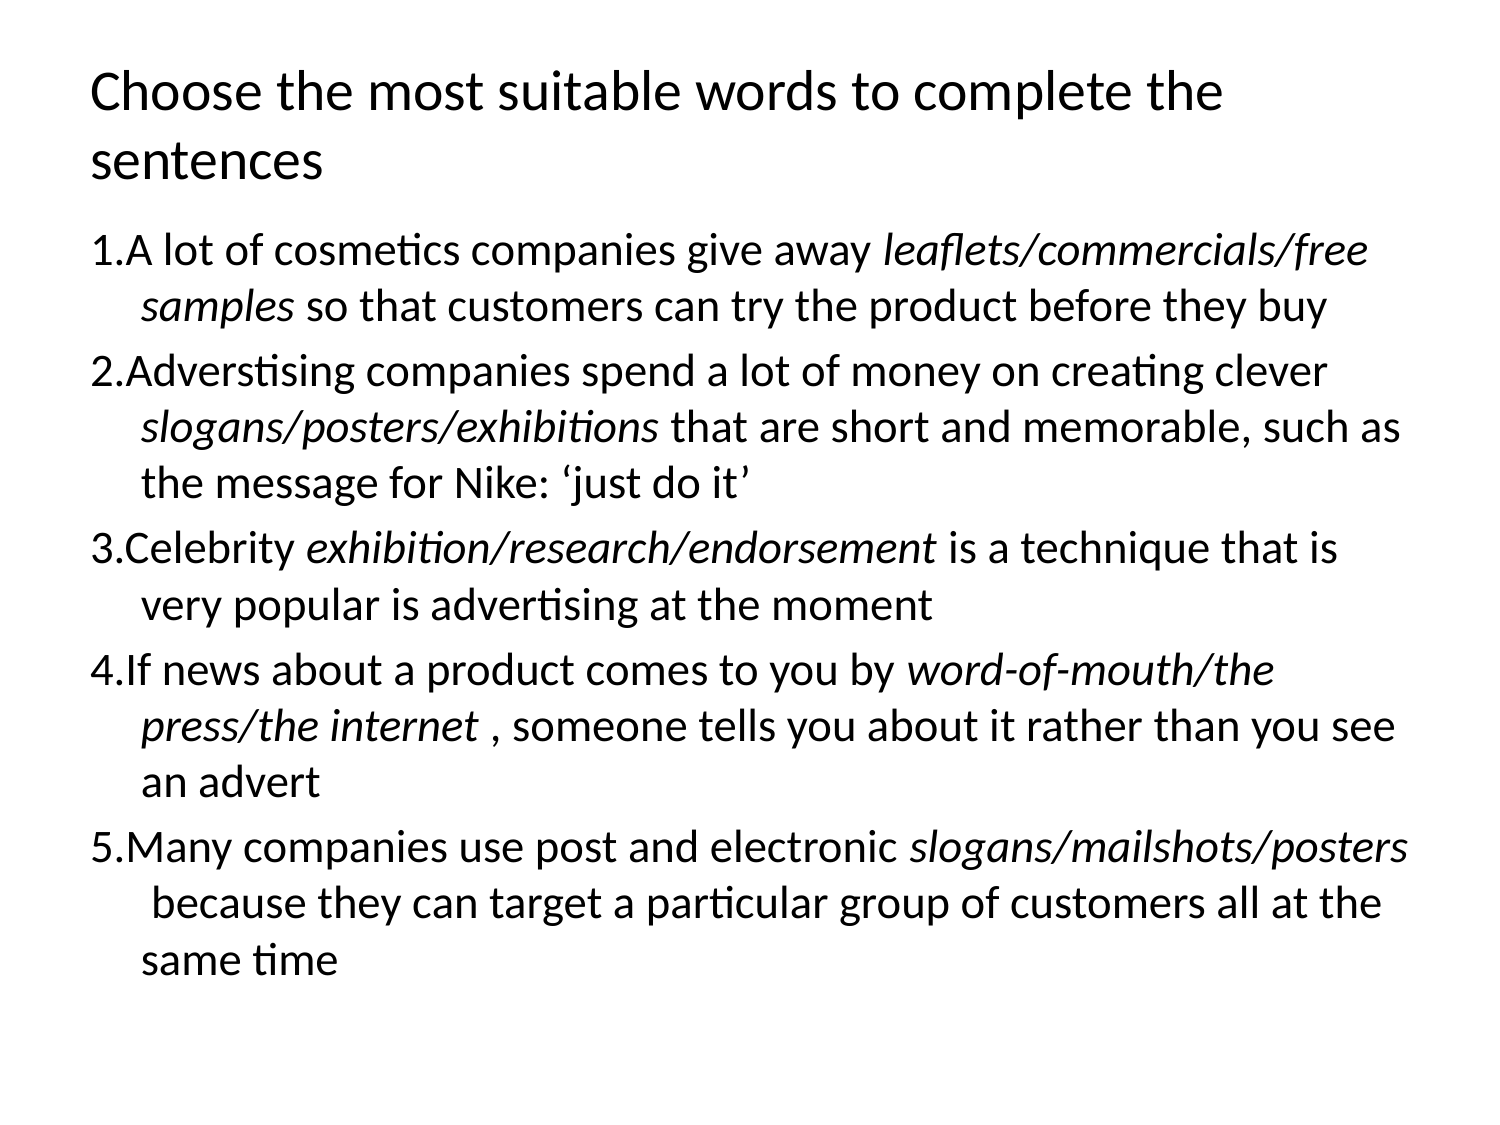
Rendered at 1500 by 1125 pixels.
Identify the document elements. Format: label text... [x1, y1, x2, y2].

list 1.A lot of cosmetics companies give away leaflets/commercials/free samples so that customers can try the product before they buy 2.Adverstising companies spend a lot of money on creating clever slogans/posters/exhibitions that are short and memorable, such as the message for Nike: ‘just do it’ 3.Celebrity exhibition/research/endorsement is a technique that is very popular is advertising at the moment 4.If news about a product comes to you by word-of-mouth/the press/the internet , someone tells you about it rather than you see an advert 5.Many companies use post and electronic slogans/mailshots/posters because they can target a particular group of customers all at the same time [75, 210, 1425, 1005]
title Choose the most suitable words to complete the sentences [75, 45, 1425, 200]
